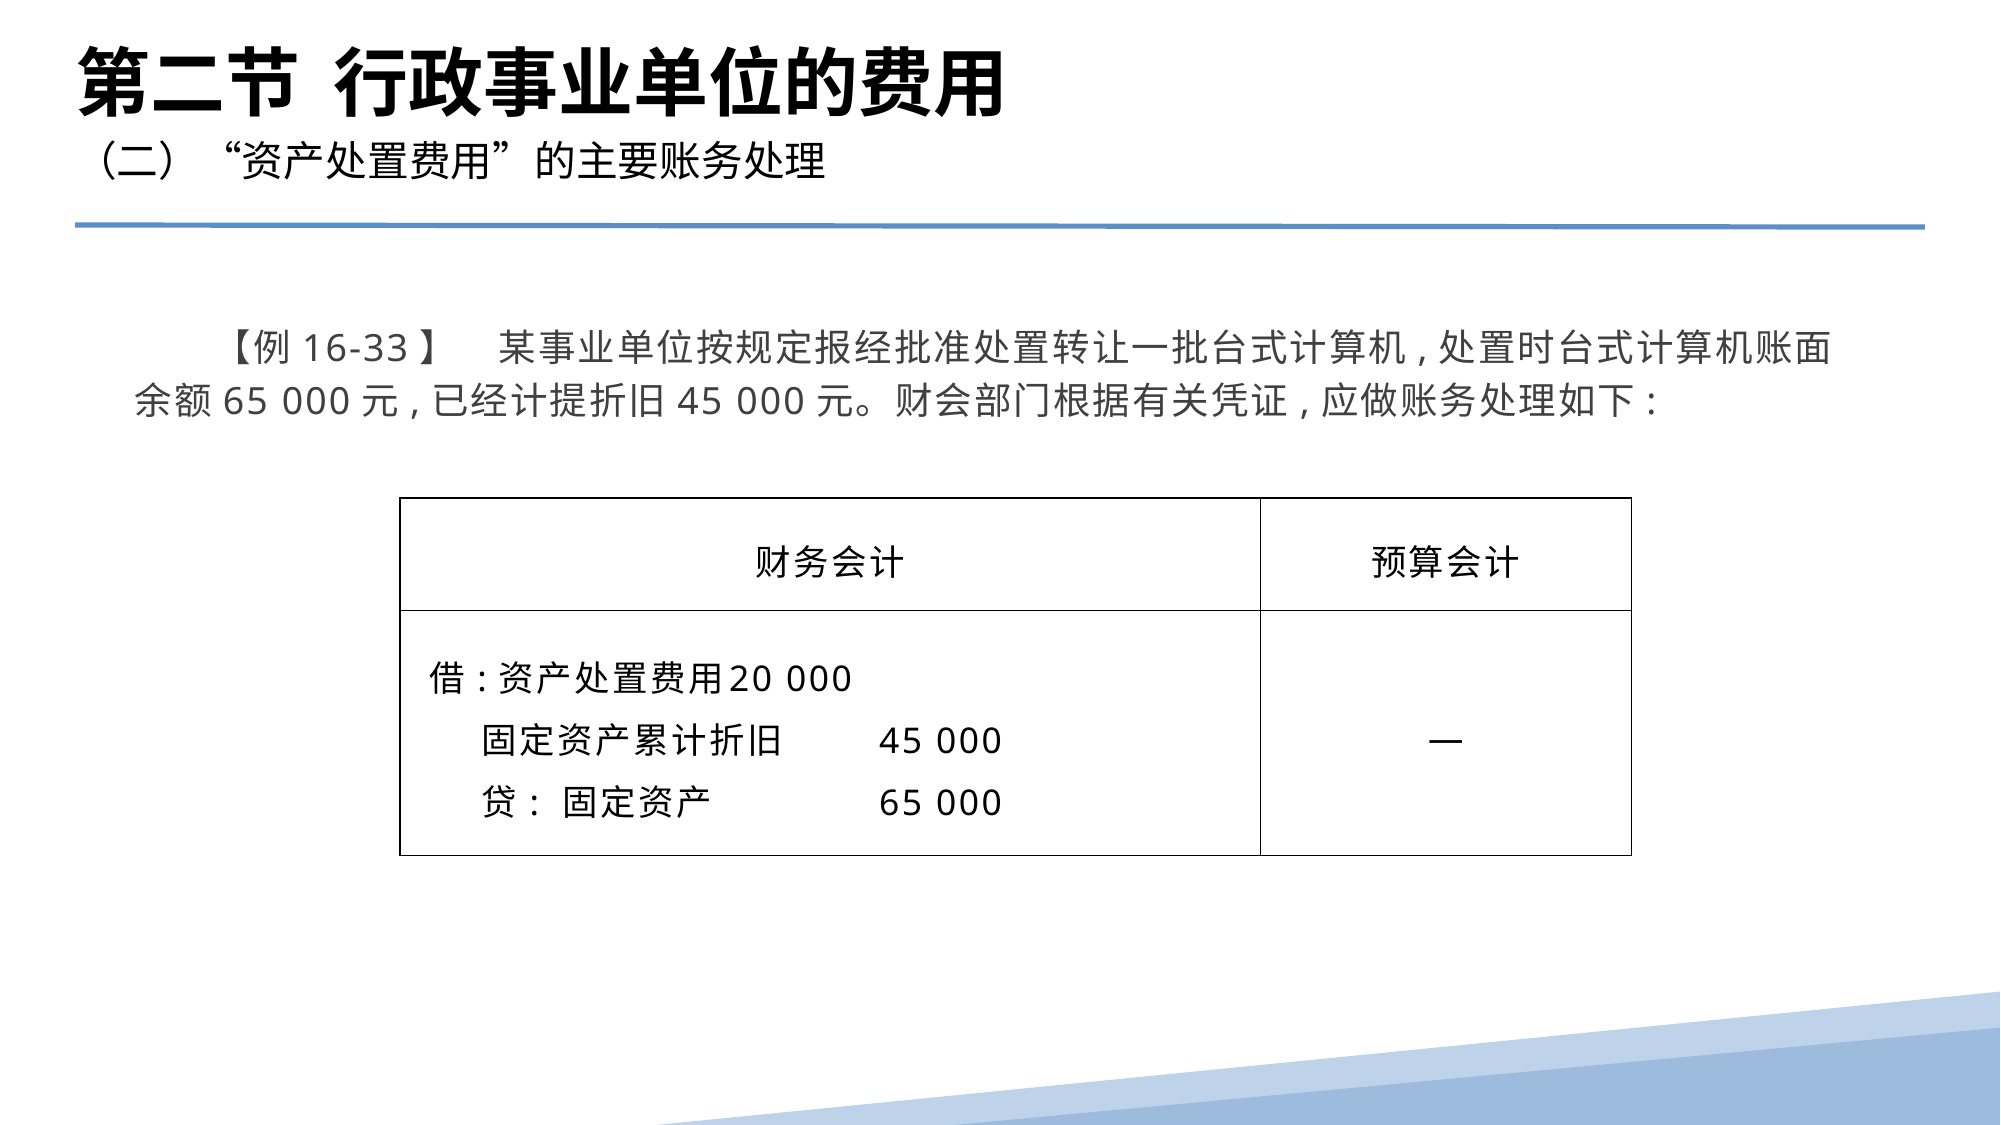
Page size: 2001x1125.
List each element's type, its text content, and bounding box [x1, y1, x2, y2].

text_box （二）“资产处置费用”的主要账务处理 [75, 124, 1925, 200]
text_box 第二节 行政事业单位的费用 [75, 24, 1925, 124]
table_cell — [1261, 611, 1631, 855]
text_box 【例16-33】 某事业单位按规定报经批准处置转让一批台式计算机,处置时台式计算机账面余额65 000元,已经计提折旧45 000元。财会部门根据有关凭证,应做账务处理如下: [124, 255, 1879, 482]
table_cell 借:资产处置费用 20 000 固定资产累计折旧 45 000 贷: 固定资产 65 000 [401, 611, 1260, 855]
table_header 财务会计 [401, 499, 1260, 610]
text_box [656, 991, 2000, 1125]
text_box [74, 224, 1925, 228]
table_header 预算会计 [1261, 499, 1631, 610]
